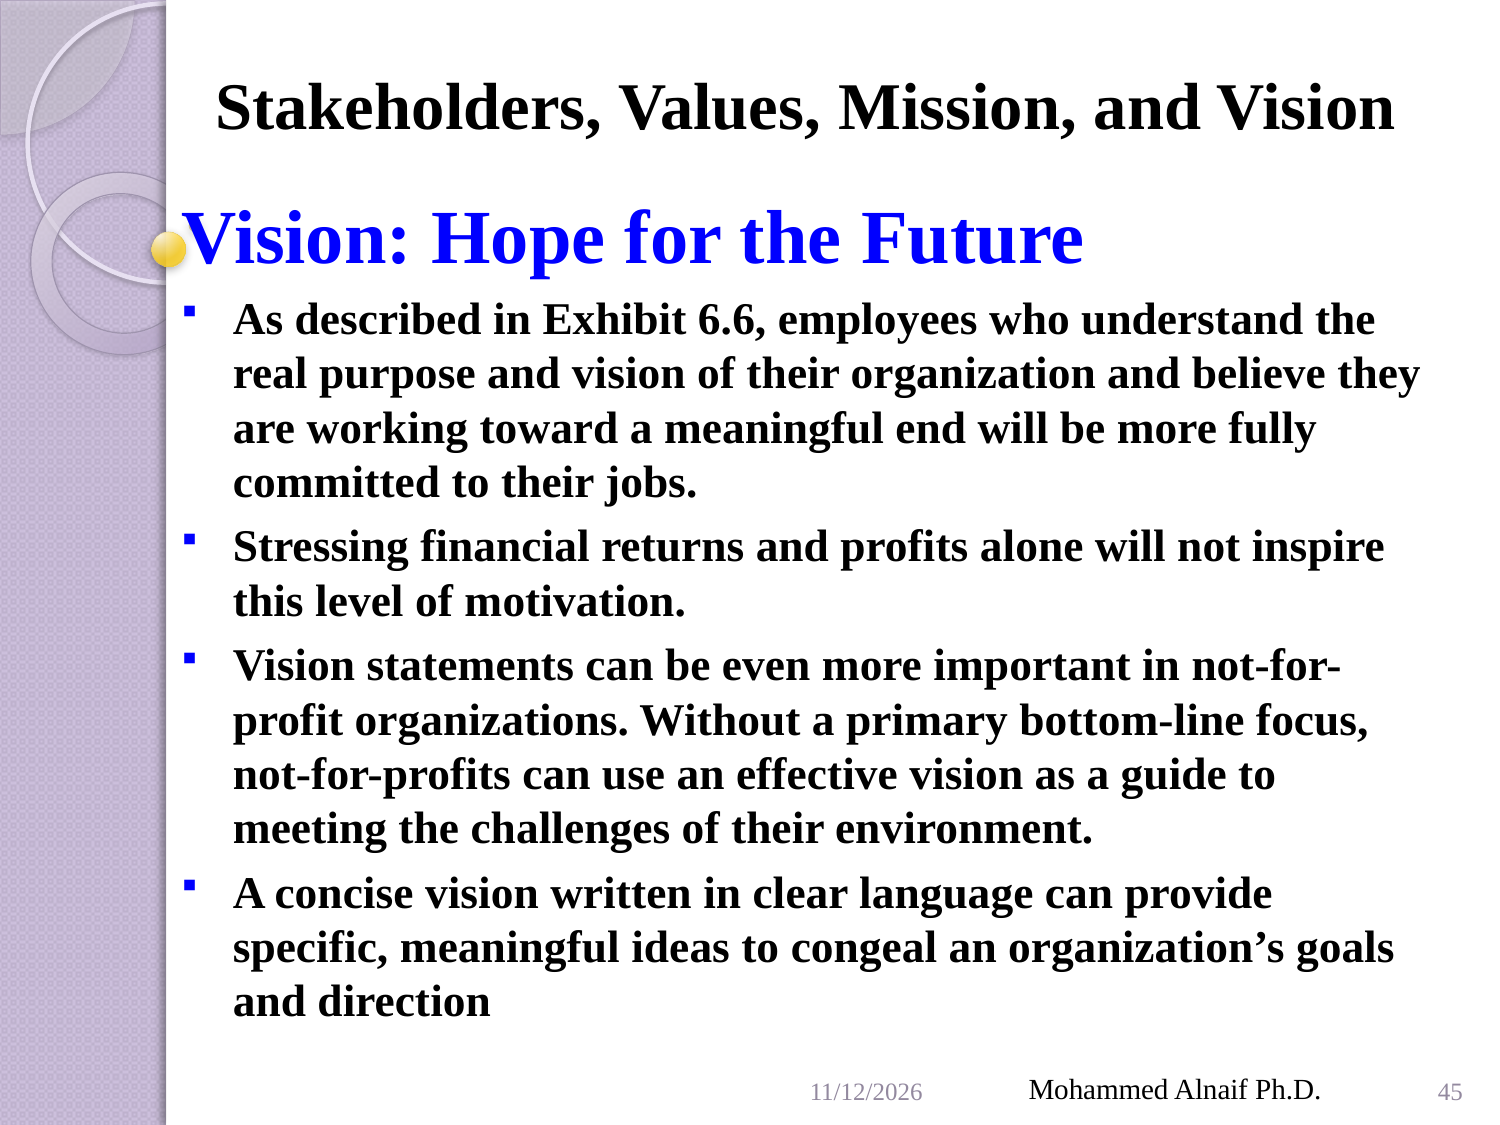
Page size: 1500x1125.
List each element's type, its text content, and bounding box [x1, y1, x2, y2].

footer Mohammed Alnaif Ph.D. [937, 1038, 1413, 1113]
title Stakeholders, Values, Mission, and Vision [162, 37, 1450, 150]
subtitle Vision: Hope for the Future As described in Exhibit 6.6, employees who understand the real purpose and vision of their organization and believe they are working toward a meaningful end will be more fully committed to their jobs. Stressing financial returns and profits alone will not inspire this level of motivation. Vision statements can be even more important in not-for-profit organizations. Without a primary bottom-line focus, not-for-profits can use an effective vision as a guide to meeting the challenges of their environment. A concise vision written in clear language can provide specific, meaningful ideas to congeal an organization’s goals and direction [162, 187, 1450, 1038]
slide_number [587, 1038, 937, 1113]
slide_number 45 [1413, 1034, 1488, 1113]
